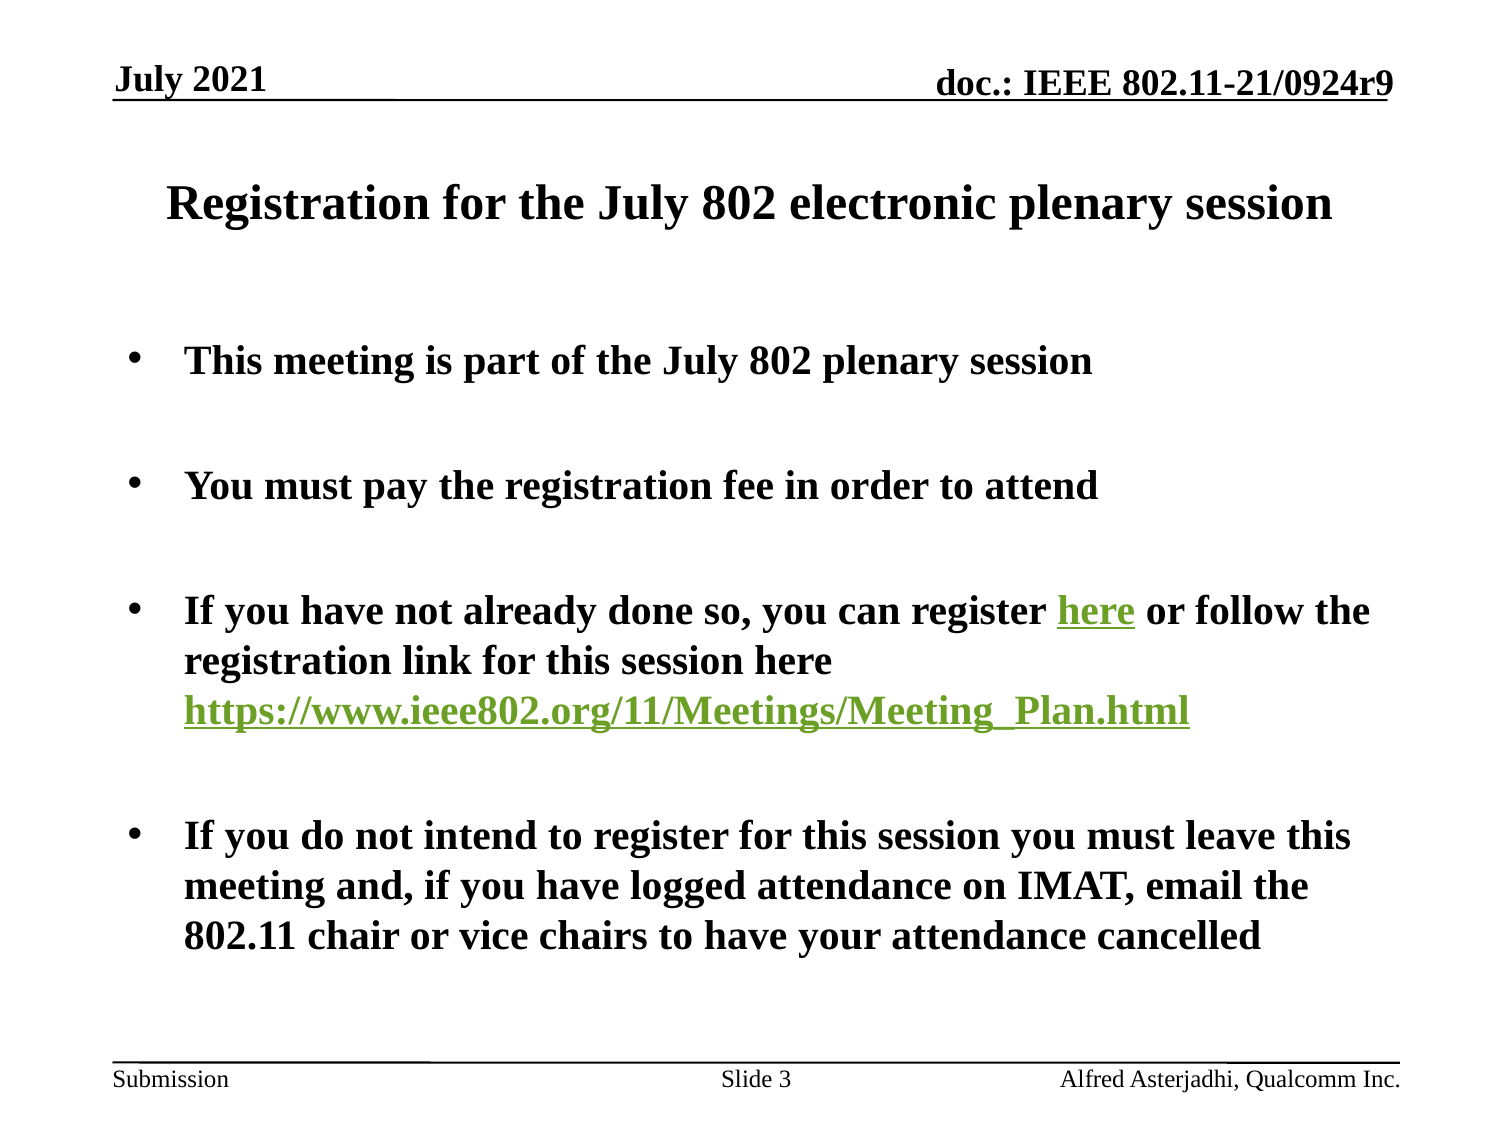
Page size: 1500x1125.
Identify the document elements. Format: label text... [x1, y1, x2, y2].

slide_number Slide 3 [712, 1061, 800, 1123]
title Registration for the July 802 electronic plenary session [112, 112, 1388, 288]
footer Alfred Asterjadhi, Qualcomm Inc. [878, 1061, 1402, 1093]
list This meeting is part of the July 802 plenary session You must pay the registration fee in order to attend If you have not already done so, you can register here or follow the registration link for this session here https://www.ieee802.org/11/Meetings/Meeting_Plan.html If you do not intend to register for this session you must leave this meeting and, if you have logged attendance on IMAT, email the 802.11 chair or vice chairs to have your attendance cancelled [112, 324, 1388, 1000]
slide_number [114, 54, 423, 100]
